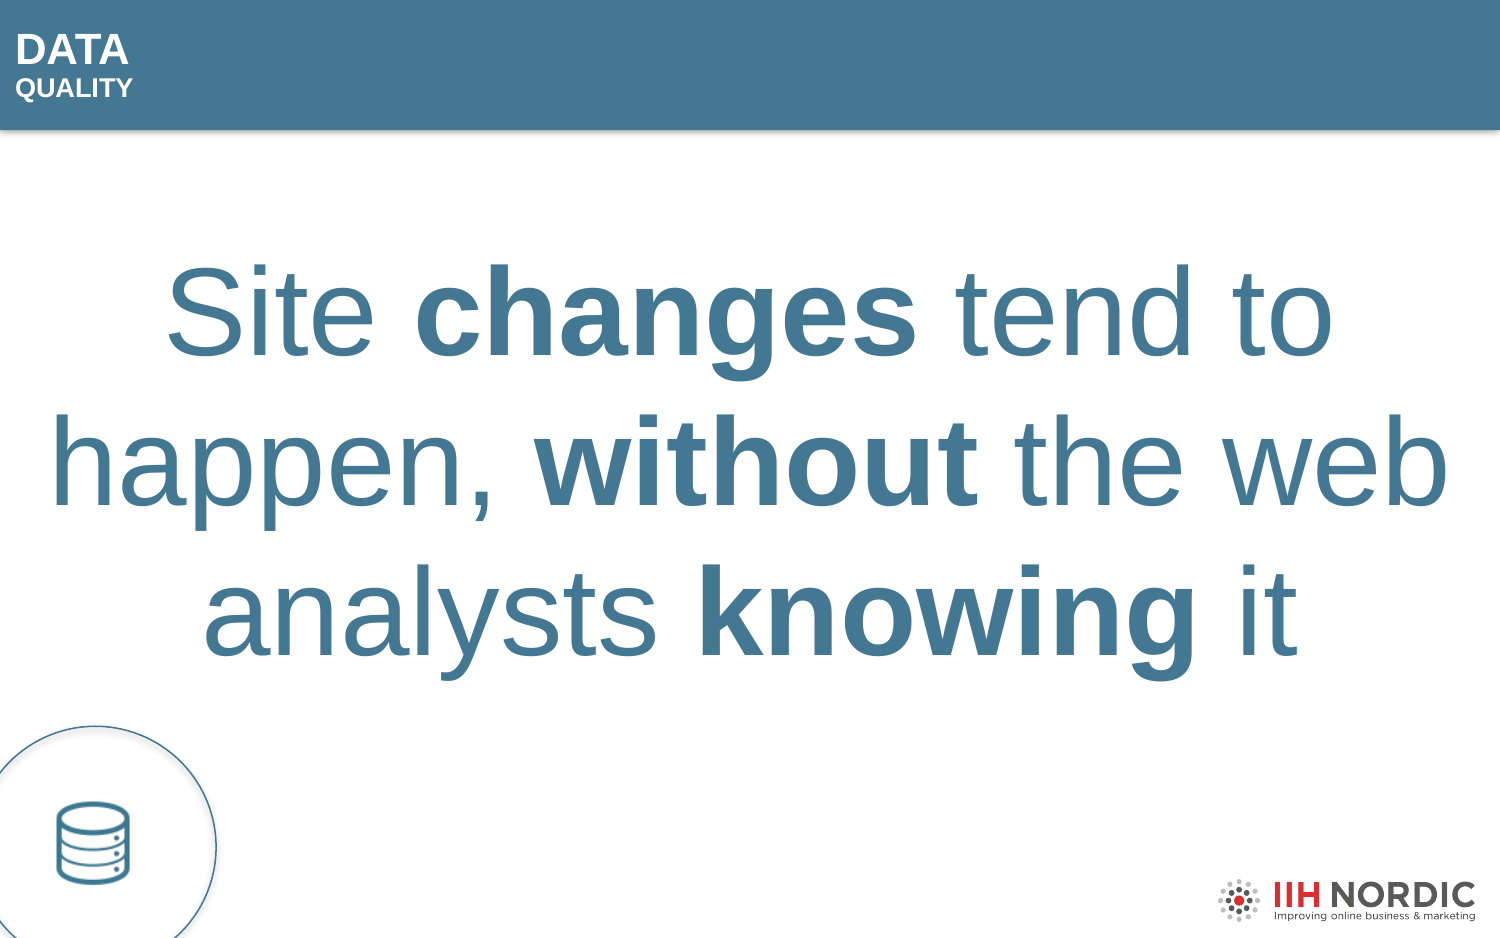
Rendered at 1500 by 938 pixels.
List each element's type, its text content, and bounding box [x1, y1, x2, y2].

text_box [0, 725, 217, 938]
text_box Site changes tend to happen, without the web analysts knowing it [0, 223, 1500, 503]
picture [1217, 879, 1476, 922]
title DATA QUALITY [0, 0, 1500, 131]
